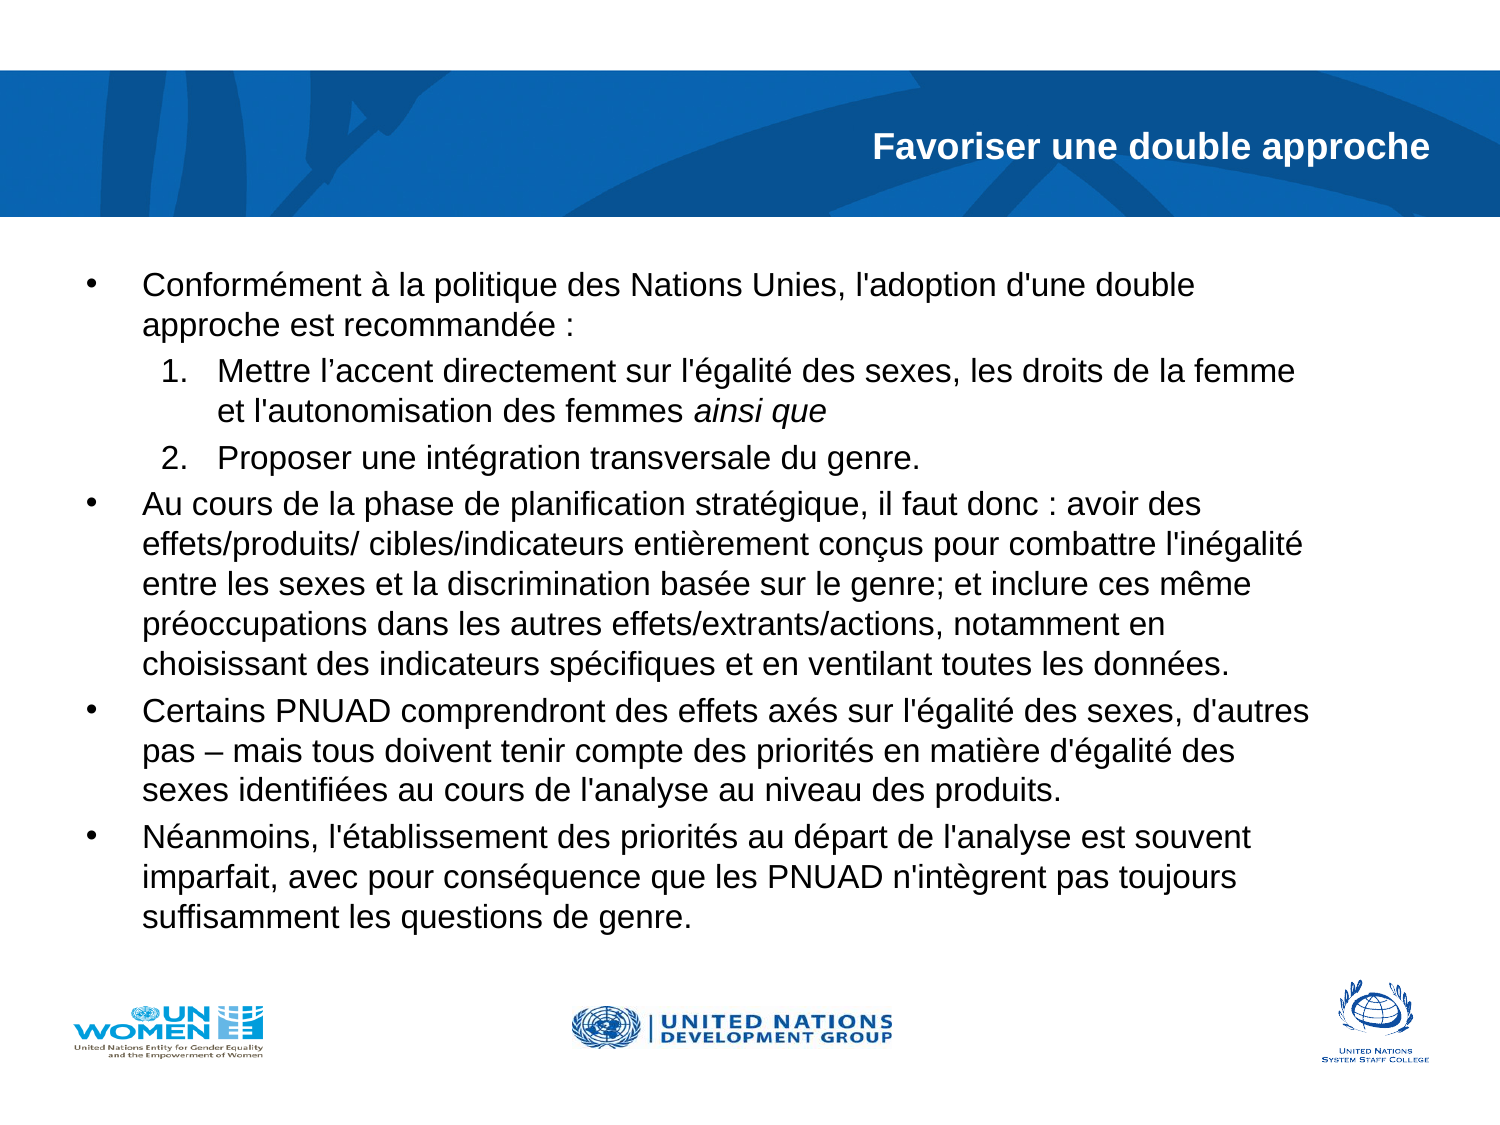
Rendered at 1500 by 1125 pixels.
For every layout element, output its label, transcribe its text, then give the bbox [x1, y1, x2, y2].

title Favoriser une double approche [171, 94, 1447, 195]
picture [1322, 979, 1429, 1063]
list Conformément à la politique des Nations Unies, l'adoption d'une double approche est recommandée : Mettre l’accent directement sur l'égalité des sexes, les droits de la femme et l'autonomisation des femmes ainsi que Proposer une intégration transversale du genre. Au cours de la phase de planification stratégique, il faut donc : avoir des effets/produits/ cibles/indicateurs entièrement conçus pour combattre l'inégalité entre les sexes et la discrimination basée sur le genre; et inclure ces même préoccupations dans les autres effets/extrants/actions, notamment en choisissant des indicateurs spécifiques et en ventilant toutes les données. Certains PNUAD comprendront des effets axés sur l'égalité des sexes, d'autres pas – mais tous doivent tenir compte des priorités en matière d'égalité des sexes identifiées au cours de l'analyse au niveau des produits. Néanmoins, l'établissement des priorités au départ de l'analyse est souvent imparfait, avec pour conséquence que les PNUAD n'intègrent pas toujours suffisamment les questions de genre. [70, 255, 1346, 970]
picture [194, 1006, 204, 1013]
picture [170, 1006, 179, 1018]
picture [73, 1006, 263, 1059]
picture [572, 1006, 892, 1049]
picture [0, 70, 1500, 217]
